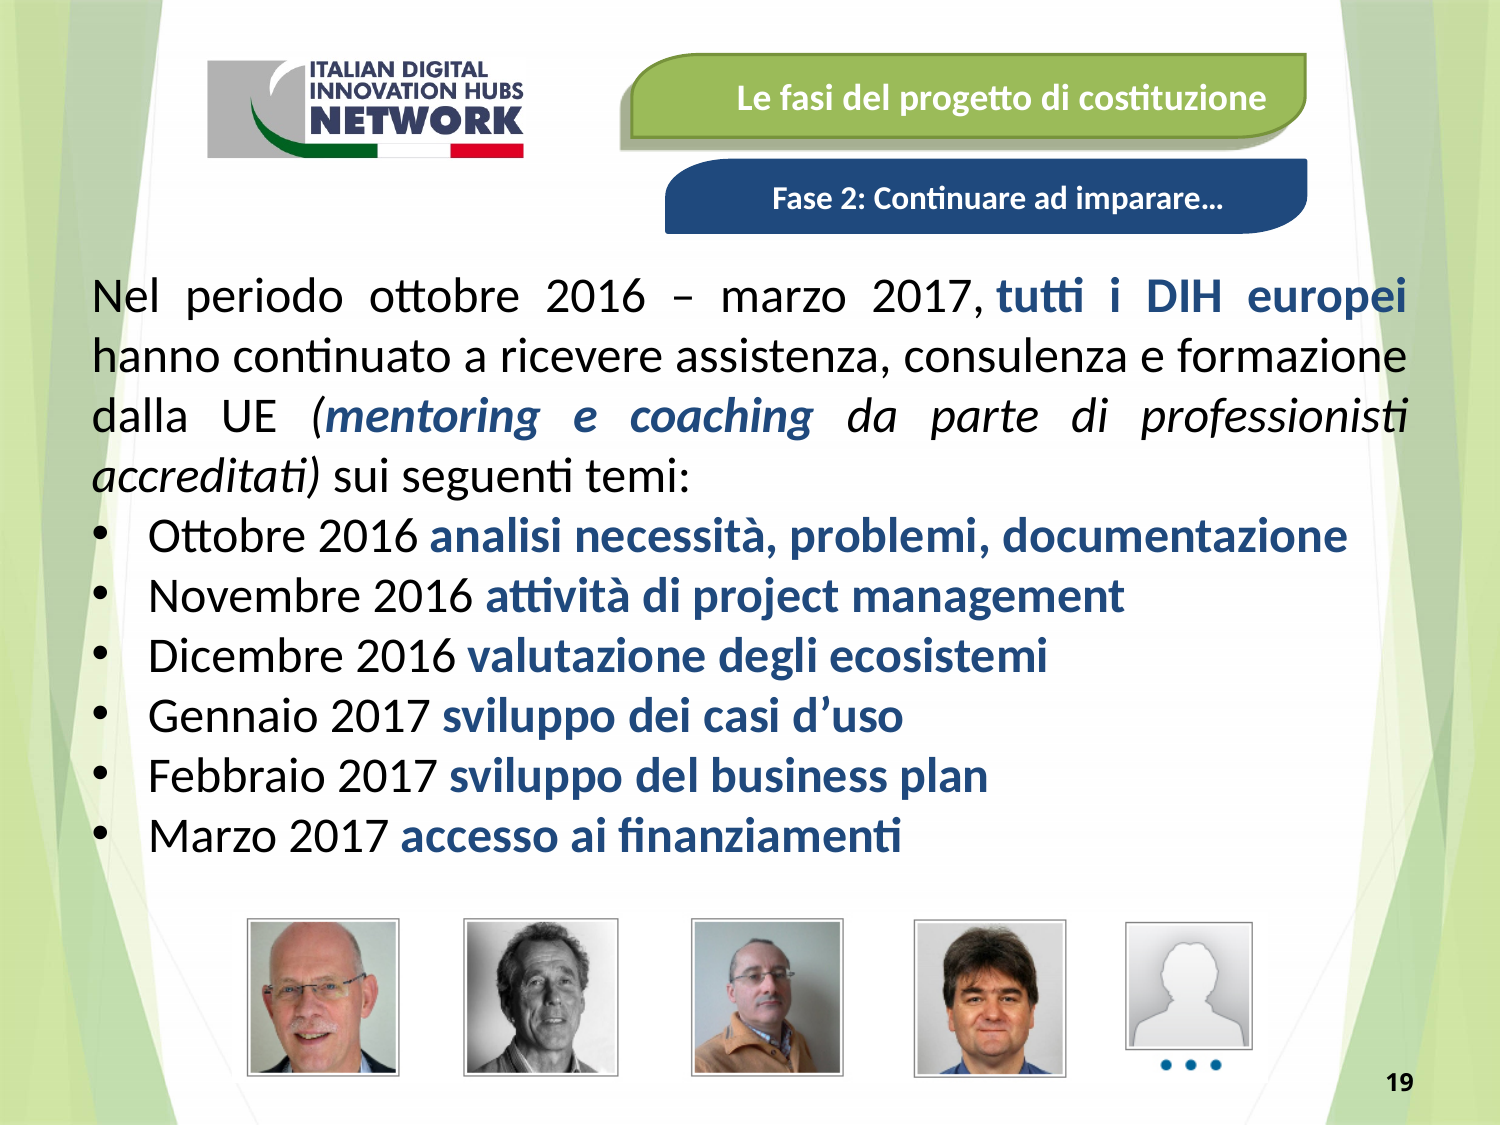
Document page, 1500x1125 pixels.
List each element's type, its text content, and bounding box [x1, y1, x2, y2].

slide_number 19 [1340, 1058, 1459, 1106]
text_box Nel periodo ottobre 2016 – marzo 2017, tutti i DIH europei hanno continuato a ricevere assistenza, consulenza e formazione dalla UE (mentoring e coaching da parte di professionisti accreditati) sui seguenti temi: Ottobre 2016 analisi necessità, problemi, documentazione Novembre 2016 attività di project management Dicembre 2016 valutazione degli ecosistemi Gennaio 2017 sviluppo dei casi d’uso Febbraio 2017 sviluppo del business plan Marzo 2017 accesso ai finanziamenti [76, 255, 1424, 921]
picture [0, 0, 1500, 1125]
text_box Fase 2: Continuare ad imparare… [665, 158, 1308, 234]
text_box Le fasi del progetto di costituzione [631, 54, 1306, 138]
